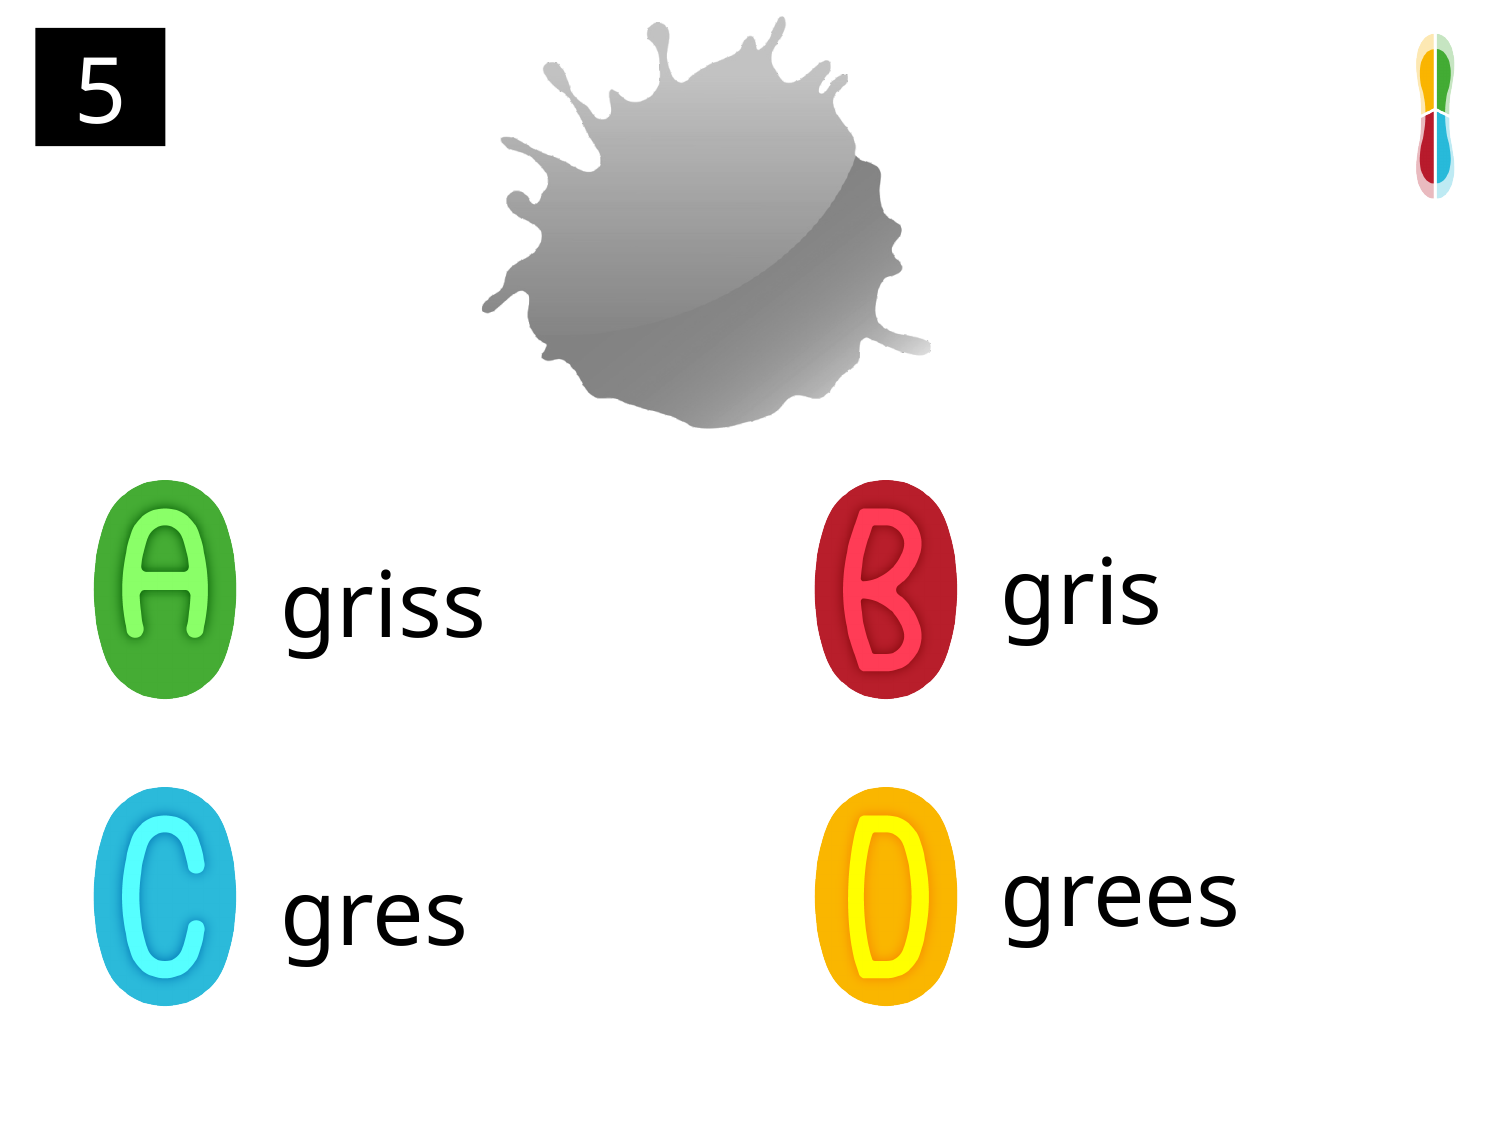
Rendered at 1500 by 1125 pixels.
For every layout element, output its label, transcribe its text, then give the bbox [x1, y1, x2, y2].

picture [64, 745, 266, 1048]
text_box grees [991, 827, 1477, 952]
title 5 [35, 27, 166, 147]
picture [785, 745, 987, 1048]
picture [1375, 27, 1495, 206]
picture [465, 0, 987, 740]
text_box gres [270, 846, 756, 971]
text_box gris [991, 526, 1477, 651]
text_box griss [270, 538, 756, 664]
picture [64, 438, 266, 740]
